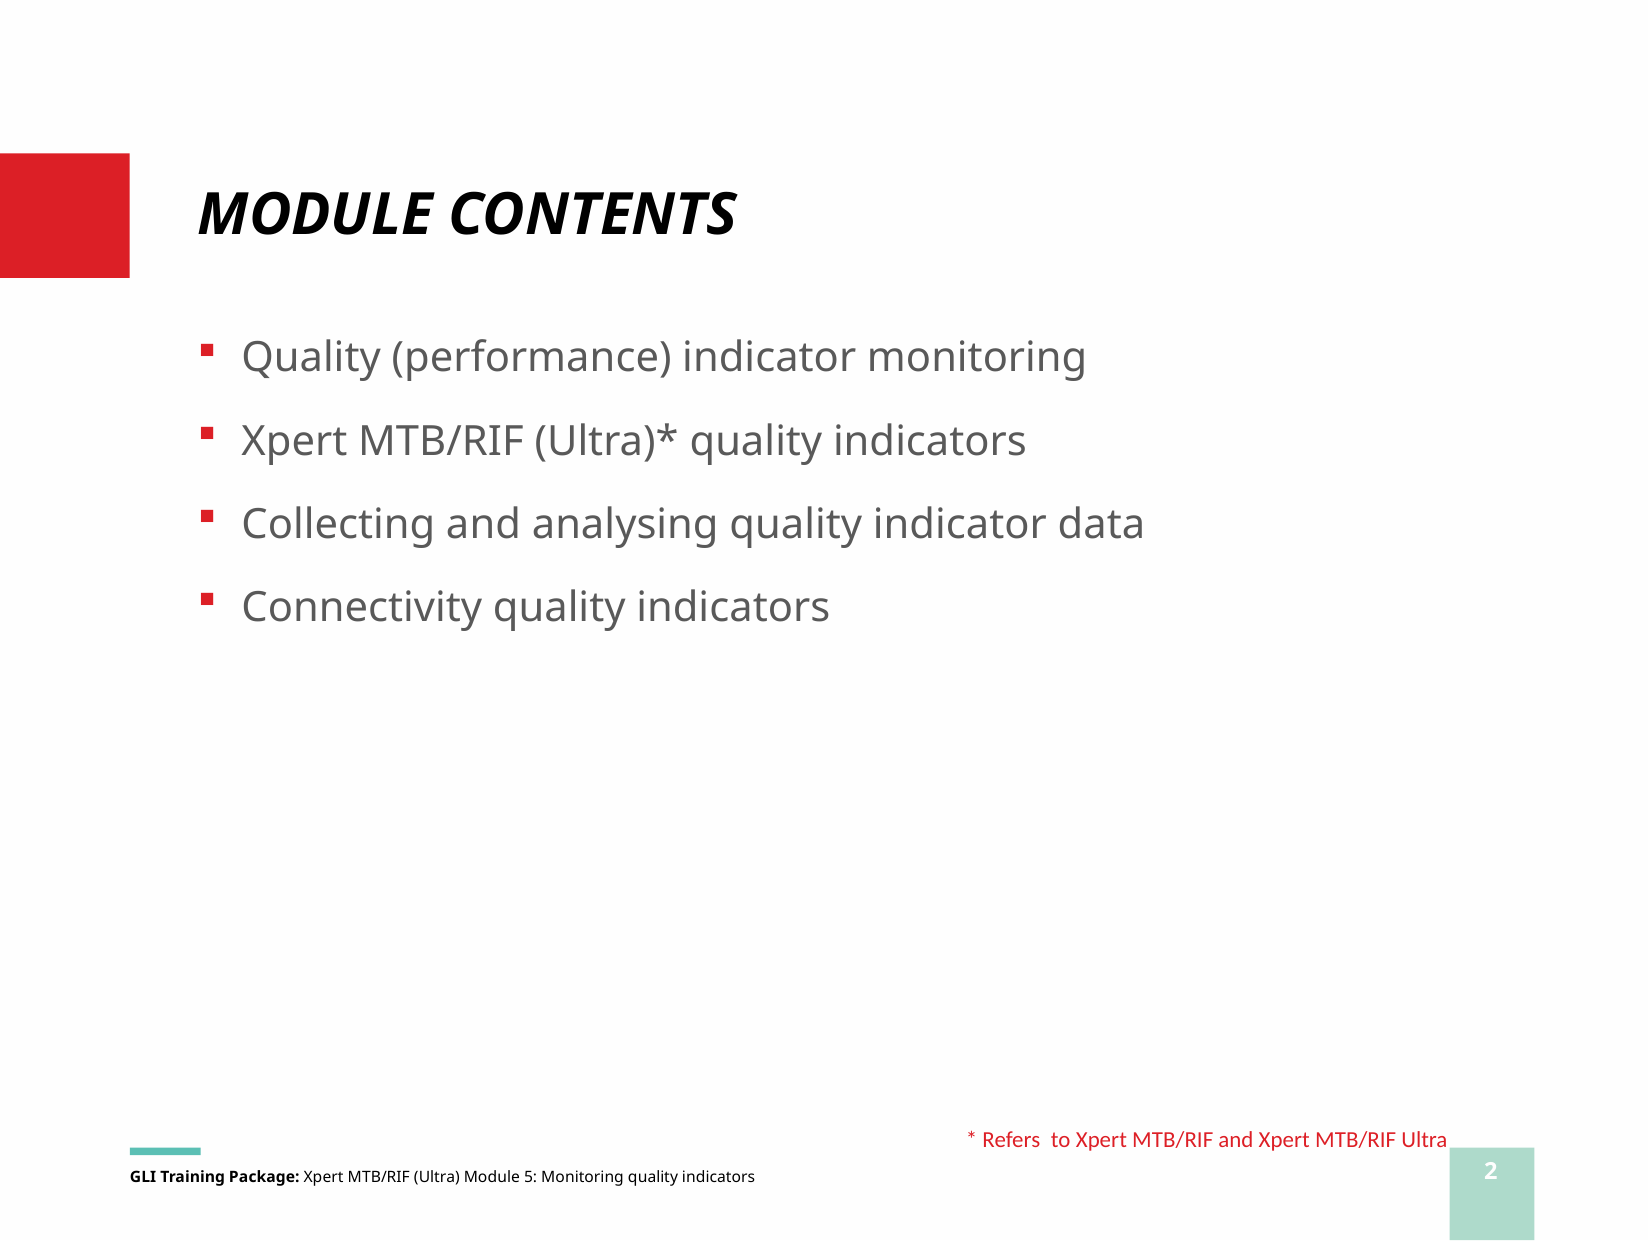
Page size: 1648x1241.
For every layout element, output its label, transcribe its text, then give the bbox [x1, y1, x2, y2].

title MODULE CONTENTS [197, 153, 1450, 278]
list Quality (performance) indicator monitoring Xpert MTB/RIF (Ultra)* quality indicators Collecting and analysing quality indicator data Connectivity quality indicators [197, 330, 1450, 1087]
text_box * Refers to Xpert MTB/RIF and Xpert MTB/RIF Ultra [951, 1117, 1464, 1160]
